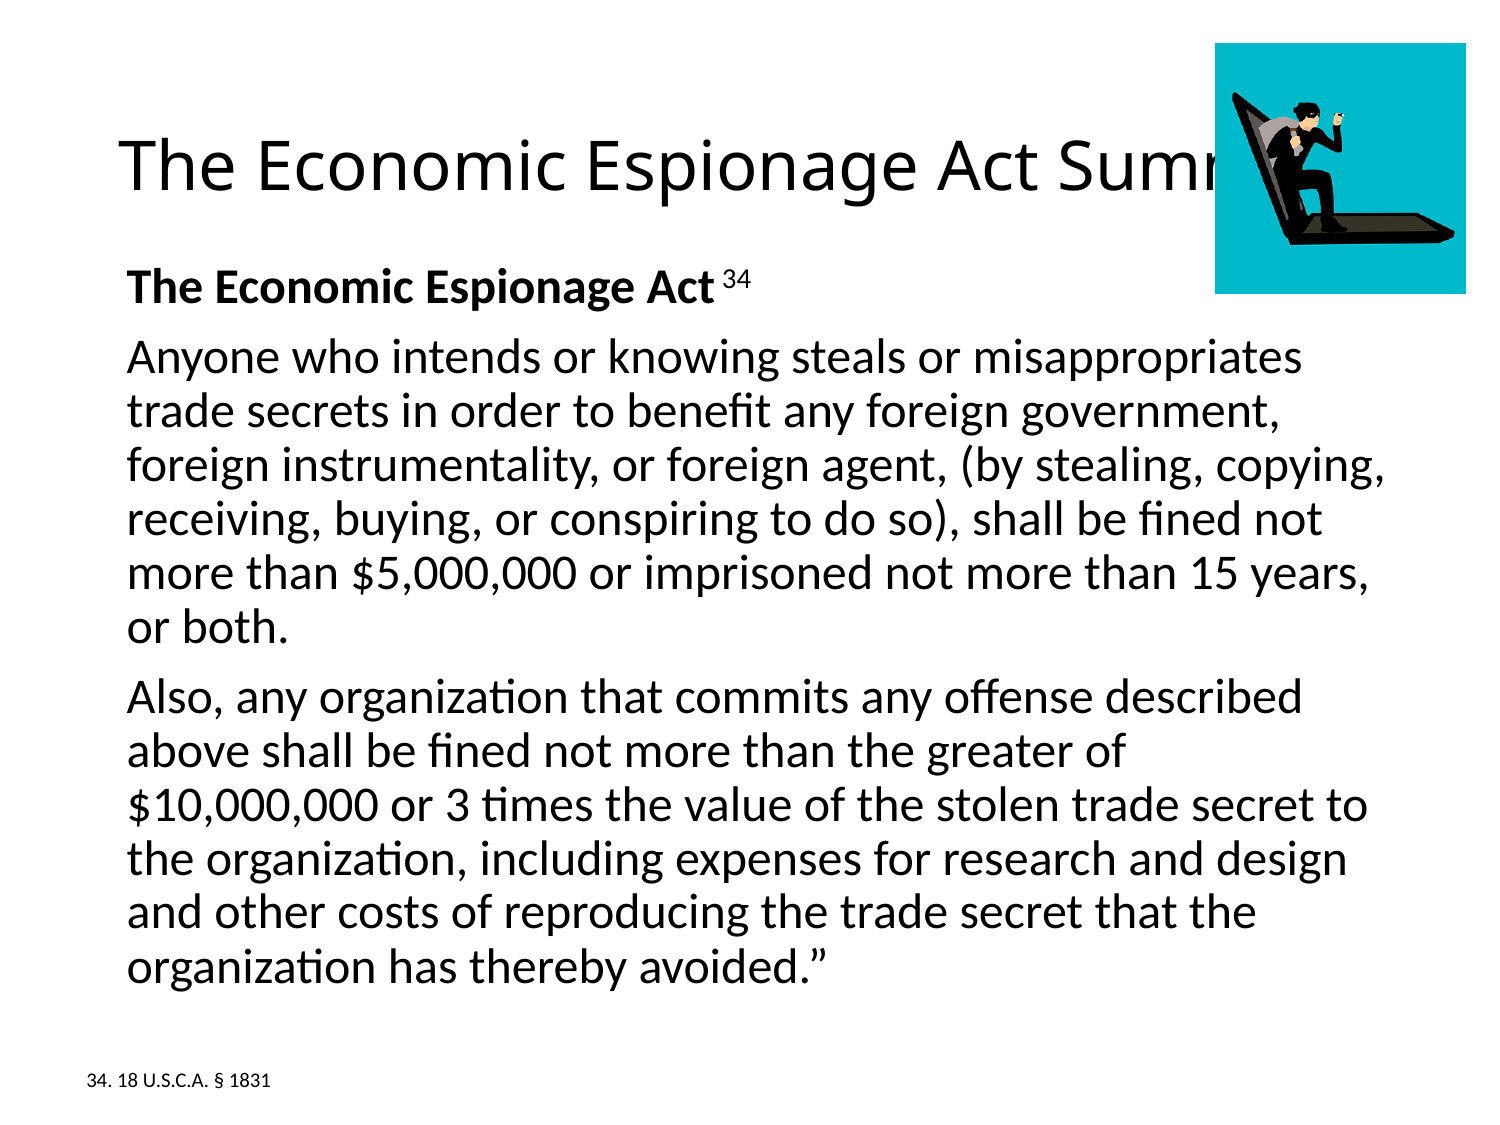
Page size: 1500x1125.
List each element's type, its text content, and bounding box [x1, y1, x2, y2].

text_box 34. 18 U.S.C.A. § 1831 [71, 1059, 1406, 1100]
list The Economic Espionage Act 34 Anyone who intends or knowing steals or misappropriates trade secrets in order to benefit any foreign government, foreign instrumentality, or foreign agent, (by stealing, copying, receiving, buying, or conspiring to do so), shall be fined not more than $5,000,000 or imprisoned not more than 15 years, or both. Also, any organization that commits any offense described above shall be fined not more than the greater of $10,000,000 or 3 times the value of the stolen trade secret to the organization, including expenses for research and design and other costs of reproducing the trade secret that the organization has thereby avoided.” [111, 253, 1406, 968]
picture [1215, 43, 1466, 294]
title The Economic Espionage Act Summary [102, 59, 1215, 278]
